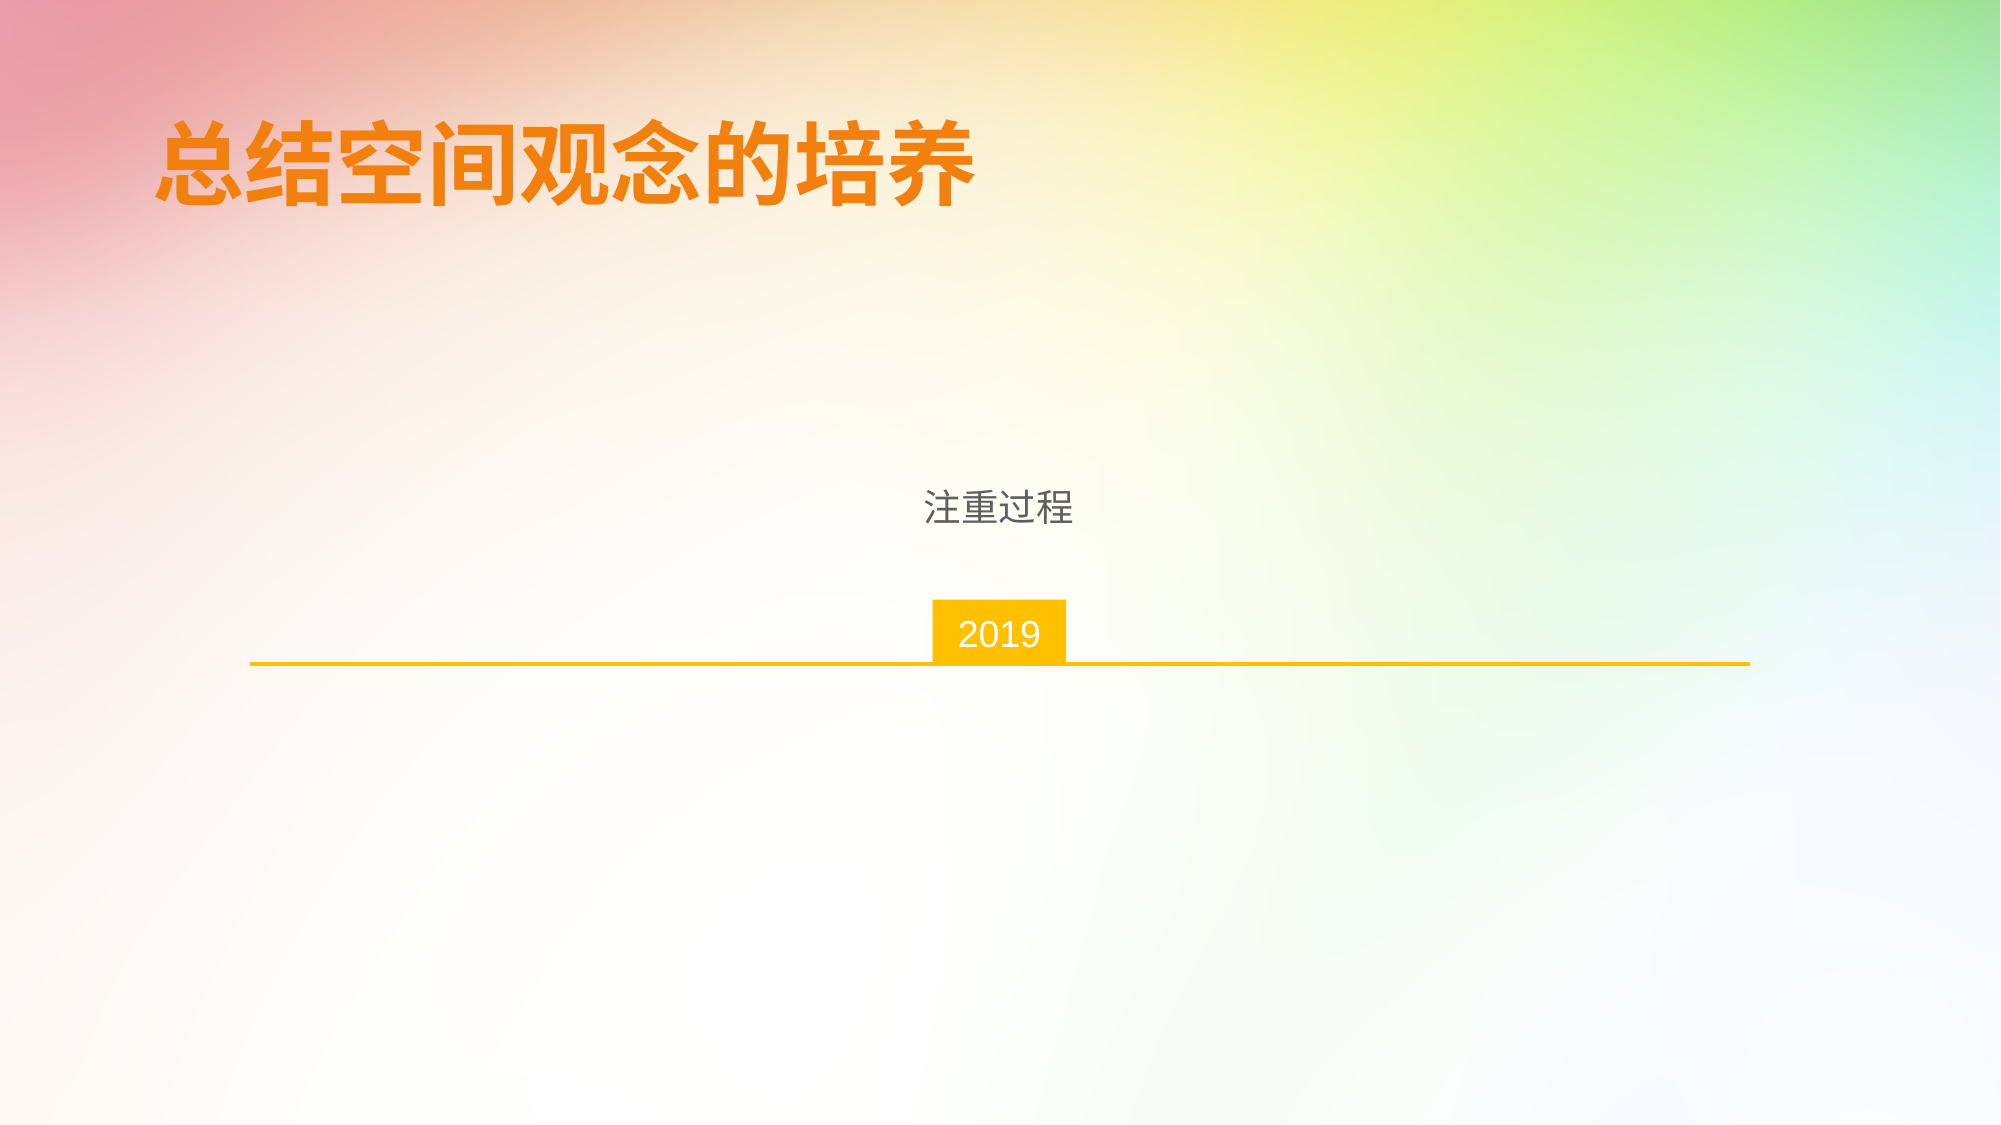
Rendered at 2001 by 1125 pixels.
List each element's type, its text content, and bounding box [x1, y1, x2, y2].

text_box 总结空间观念的培养 [137, 59, 1620, 278]
picture [0, 0, 2001, 1125]
text_box 2019 [932, 599, 1067, 663]
text_box 注重过程 [858, 431, 1140, 568]
